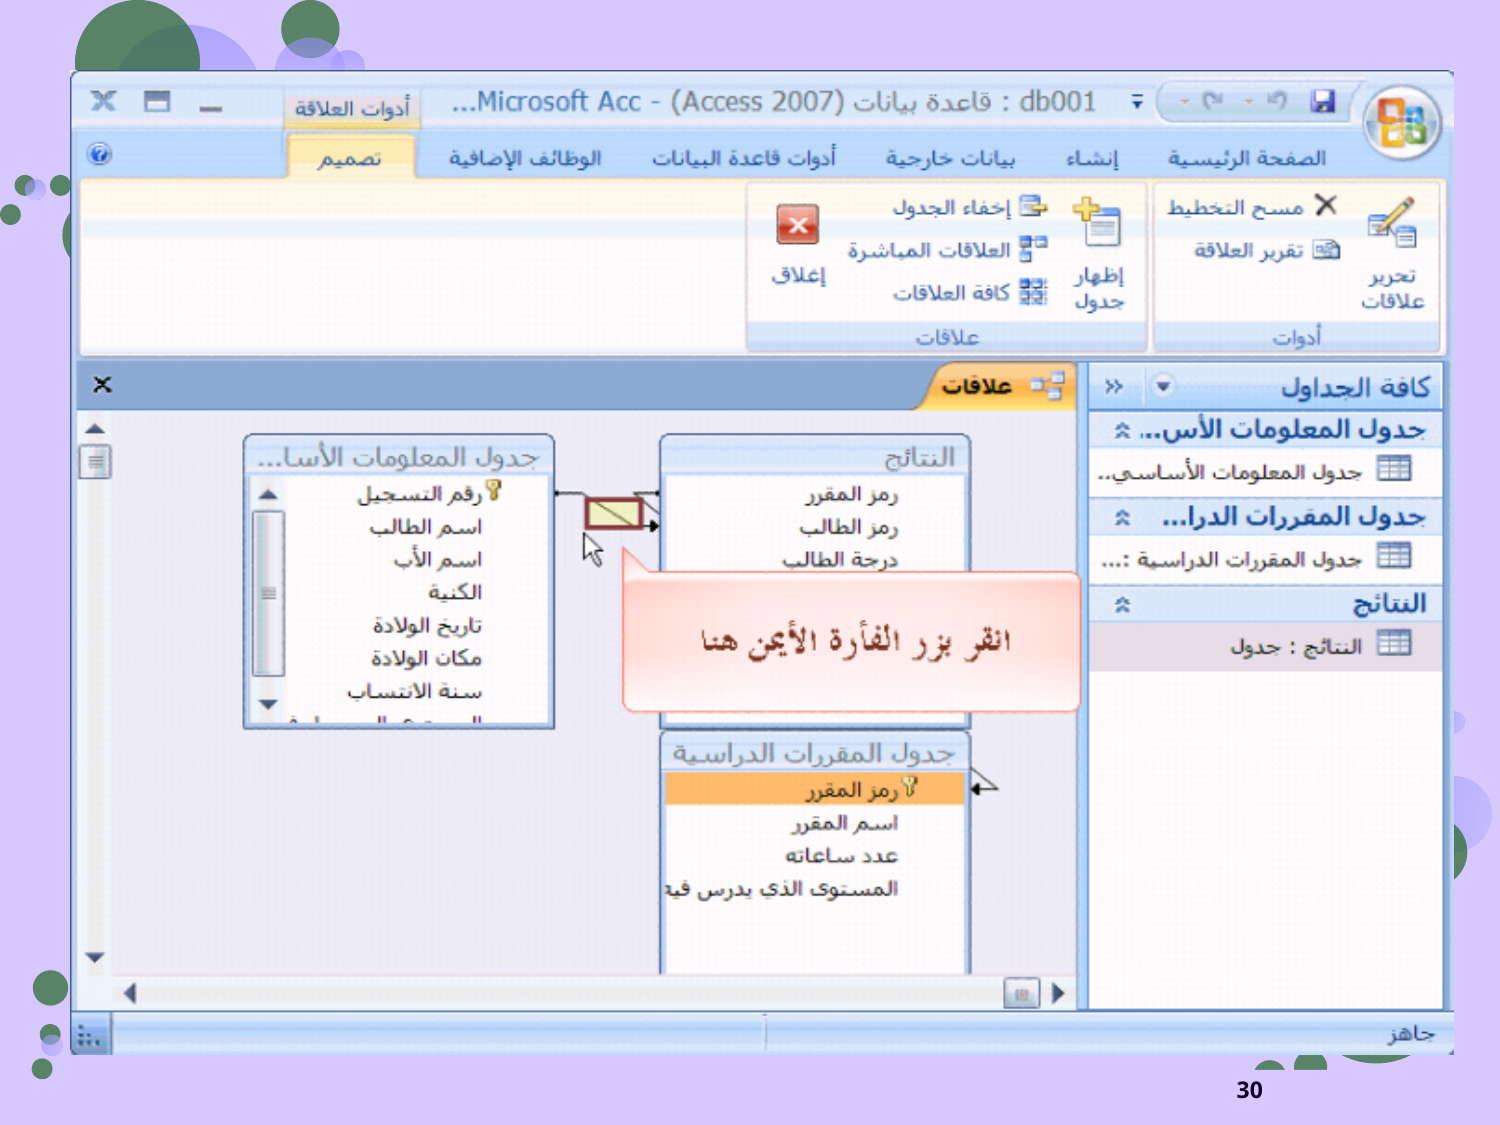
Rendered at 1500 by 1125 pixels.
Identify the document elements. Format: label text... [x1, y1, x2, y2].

slide_number 30 [1074, 1069, 1425, 1113]
picture [68, 68, 1455, 1057]
